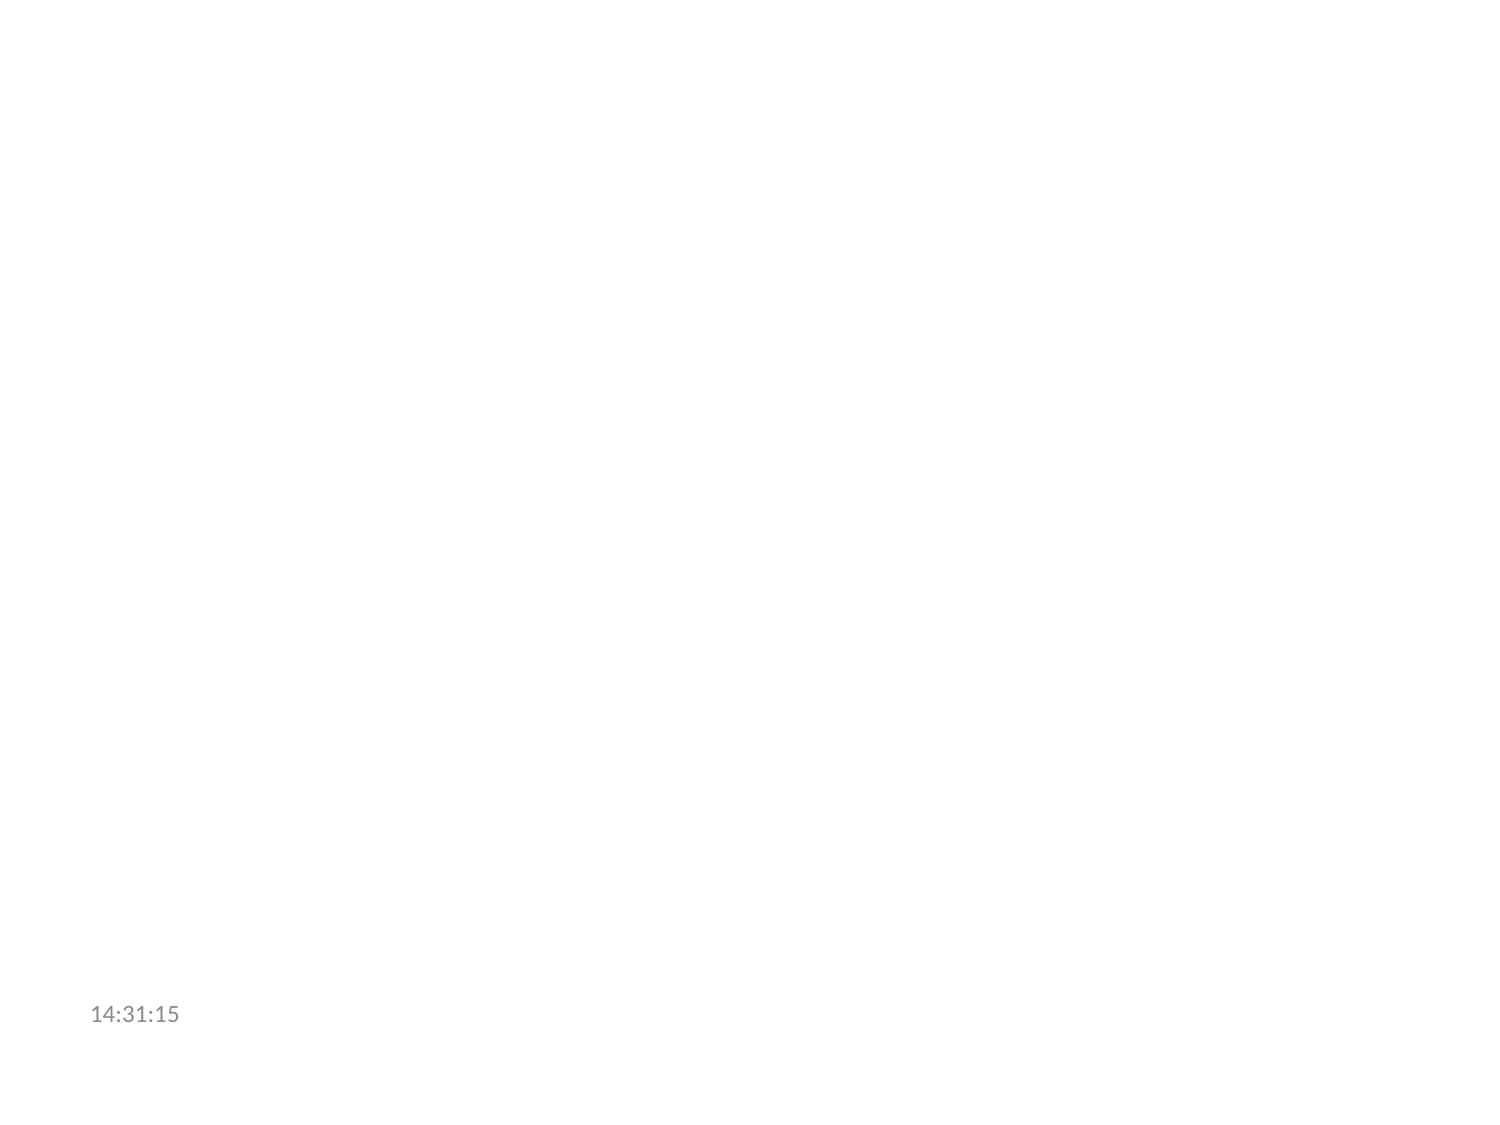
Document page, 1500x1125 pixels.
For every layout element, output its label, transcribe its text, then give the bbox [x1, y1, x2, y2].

text_box 15:35:09 [75, 982, 425, 1043]
